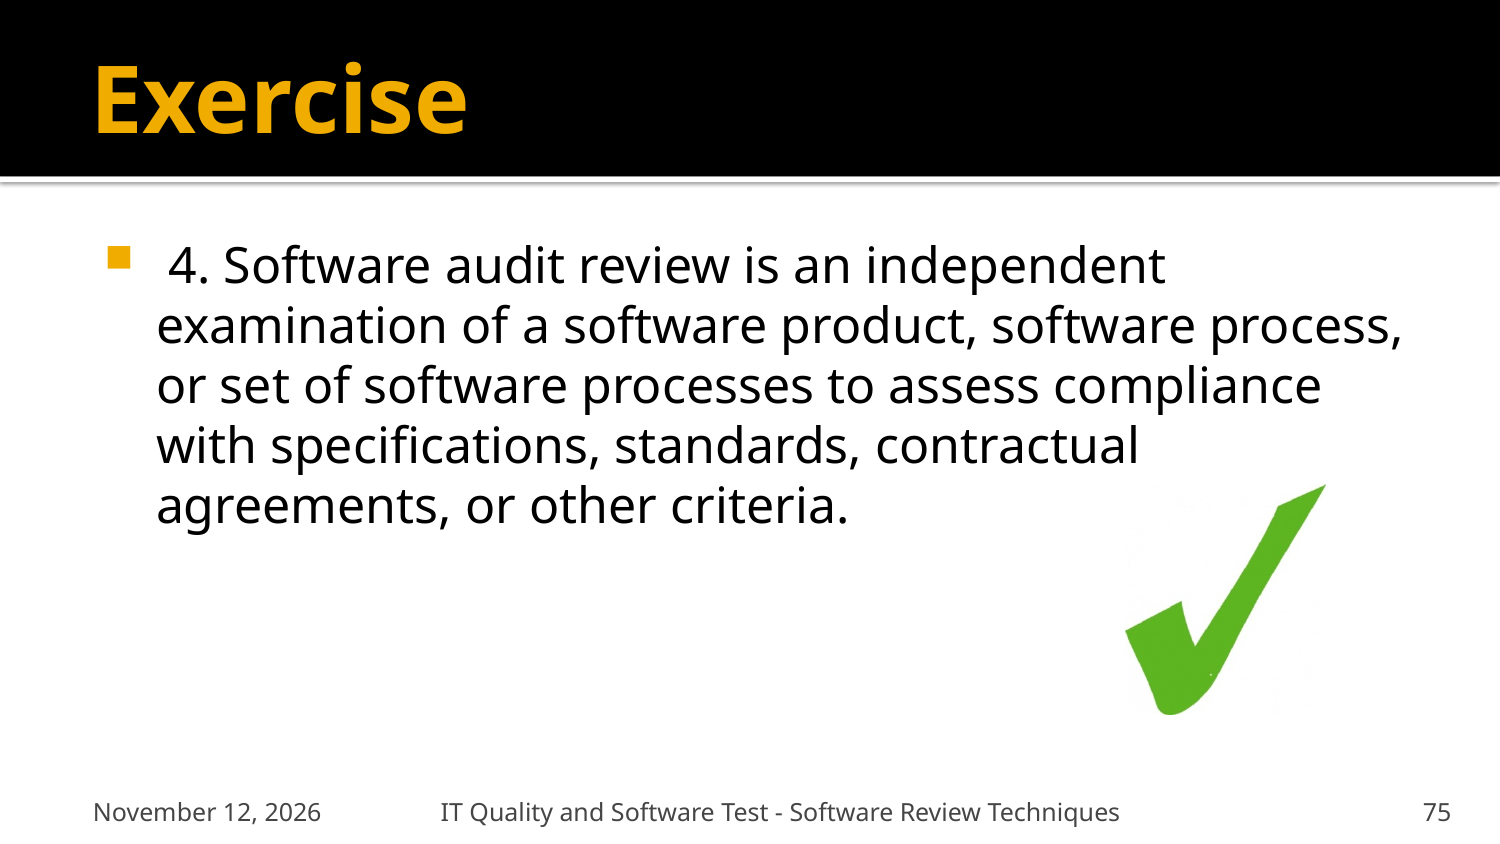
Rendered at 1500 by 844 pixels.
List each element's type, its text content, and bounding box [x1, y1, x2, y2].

title Exercise [75, 19, 1425, 174]
footer IT Quality and Software Test - Software Review Techniques [433, 796, 1337, 831]
list 4. Software audit review is an independent examination of a software product, software process, or set of software processes to assess compliance with specifications, standards, contractual agreements, or other criteria. [75, 218, 1425, 788]
picture [1124, 484, 1326, 715]
slide_number 75 [1345, 796, 1467, 831]
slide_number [75, 796, 425, 831]
